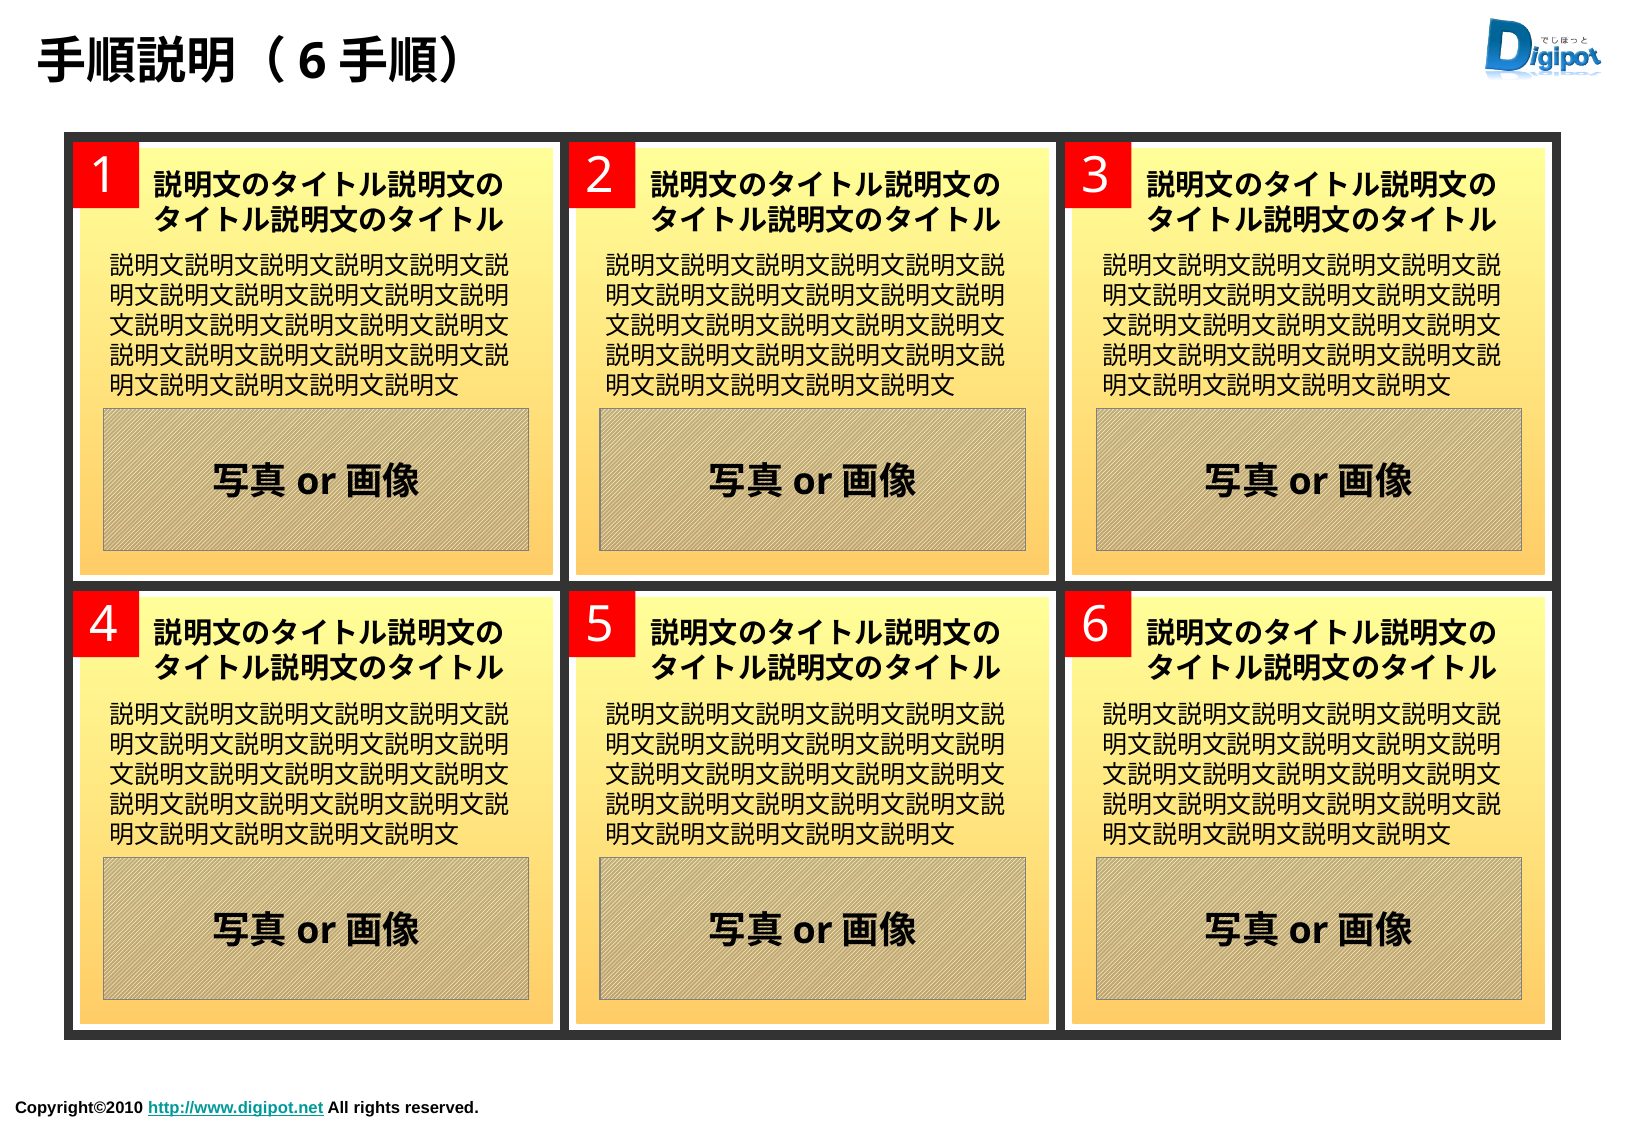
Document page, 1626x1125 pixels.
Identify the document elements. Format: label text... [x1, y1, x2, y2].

picture [1485, 18, 1602, 82]
text_box [68, 586, 564, 1036]
text_box [1060, 137, 1557, 586]
text_box [68, 137, 564, 586]
text_box [1060, 586, 1557, 1036]
text_box [564, 137, 1060, 586]
title 手順説明（6手順） [21, 19, 881, 98]
text_box [564, 586, 1060, 1036]
